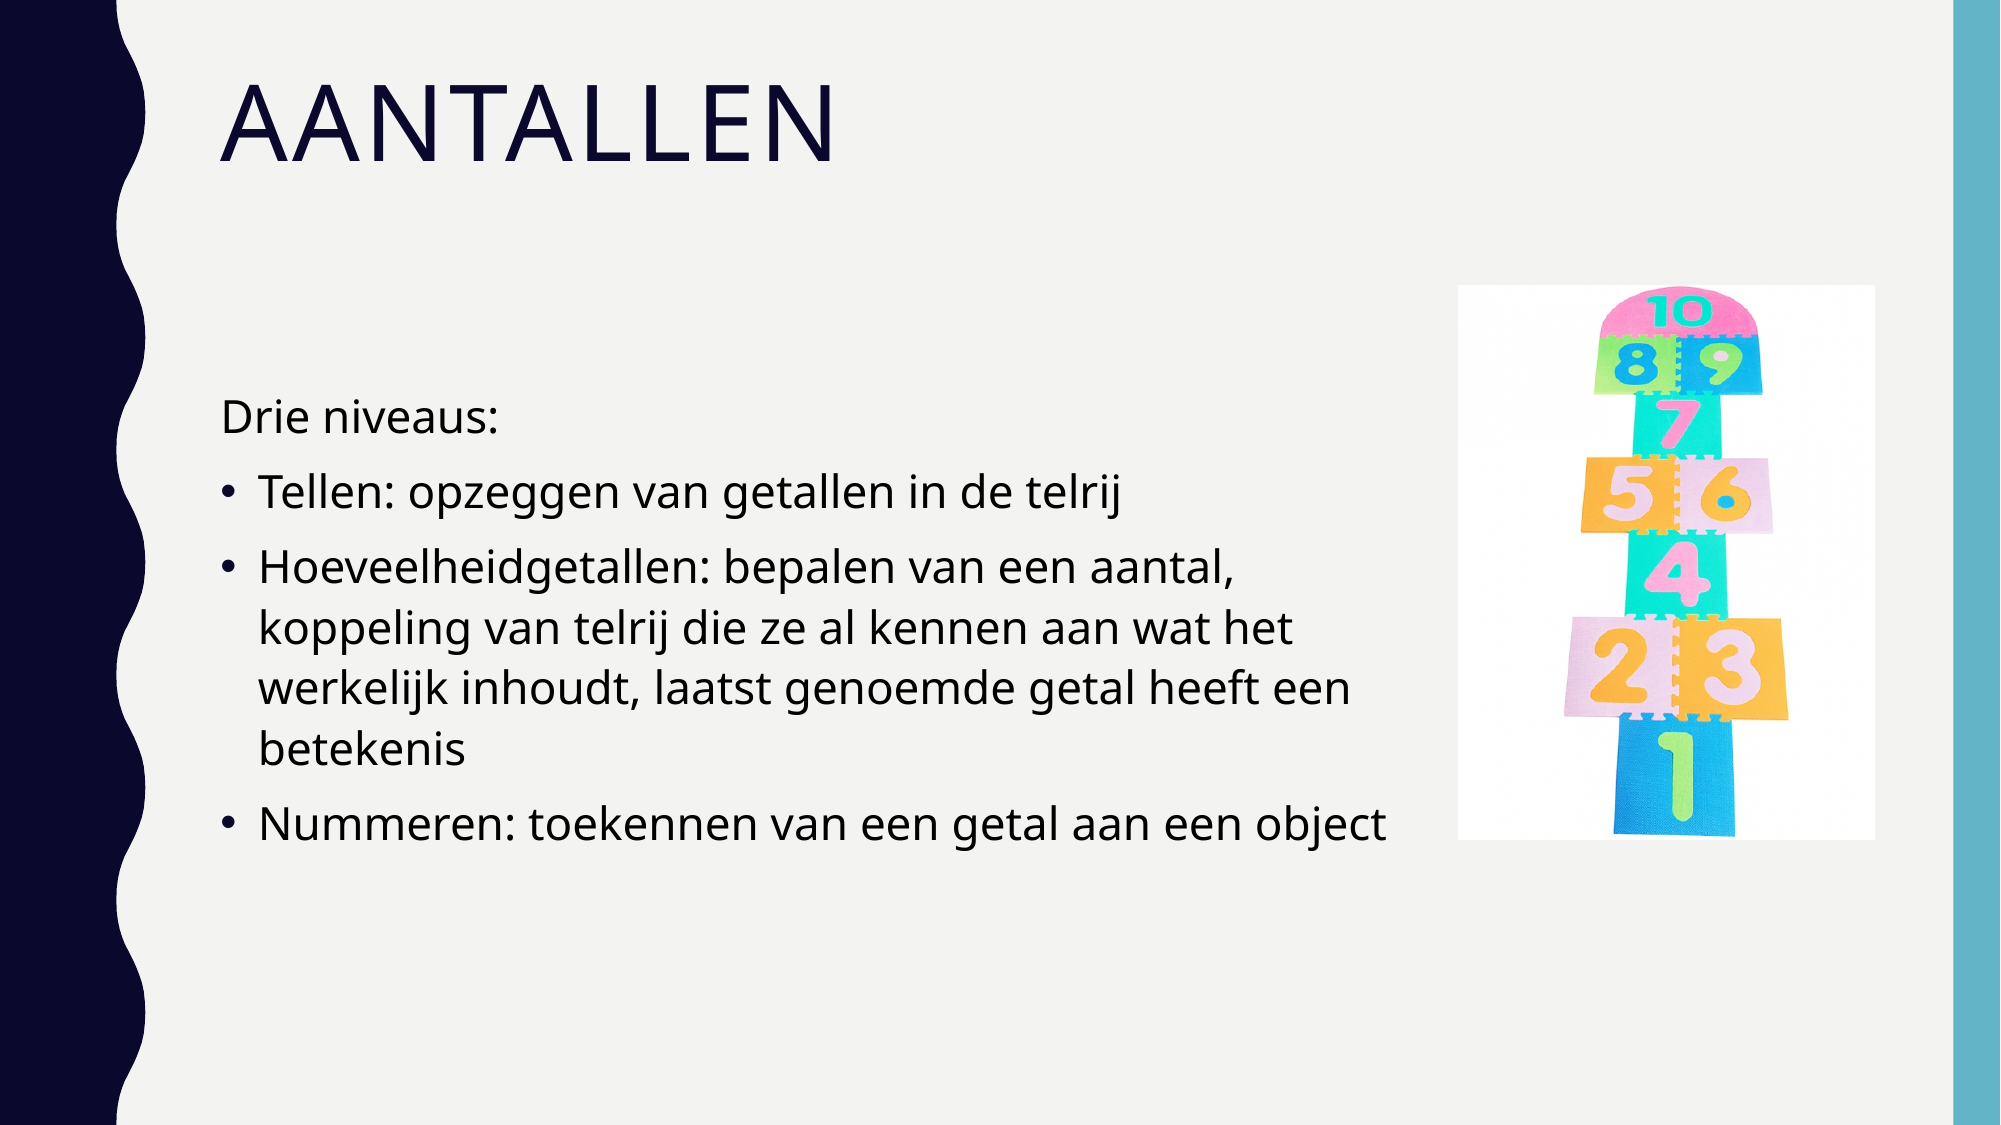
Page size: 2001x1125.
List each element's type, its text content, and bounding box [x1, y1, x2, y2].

picture [1458, 285, 1875, 840]
list Drie niveaus: Tellen: opzeggen van getallen in de telrij Hoeveelheidgetallen: bepalen van een aantal, koppeling van telrij die ze al kennen aan wat het werkelijk inhoudt, laatst genoemde getal heeft een betekenis Nummeren: toekennen van een getal aan een object [205, 375, 1459, 965]
title aantallen [205, 62, 1875, 308]
